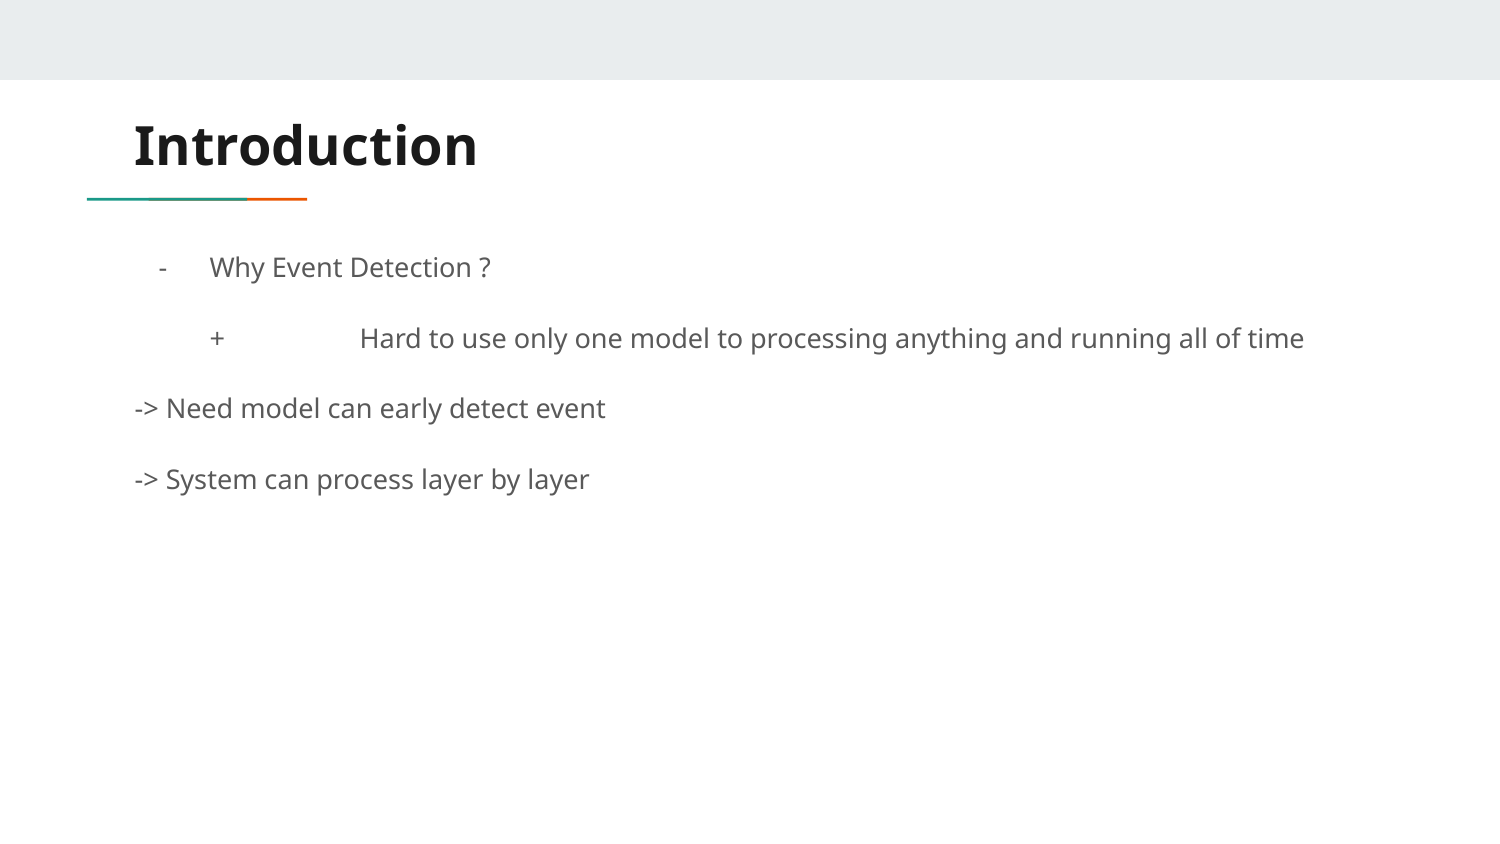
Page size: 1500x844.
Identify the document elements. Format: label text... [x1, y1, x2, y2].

list Why Event Detection ? + Hard to use only one model to processing anything and running all of time -> Need model can early detect event -> System can process layer by layer [119, 230, 1381, 712]
title Introduction [119, 96, 1381, 187]
